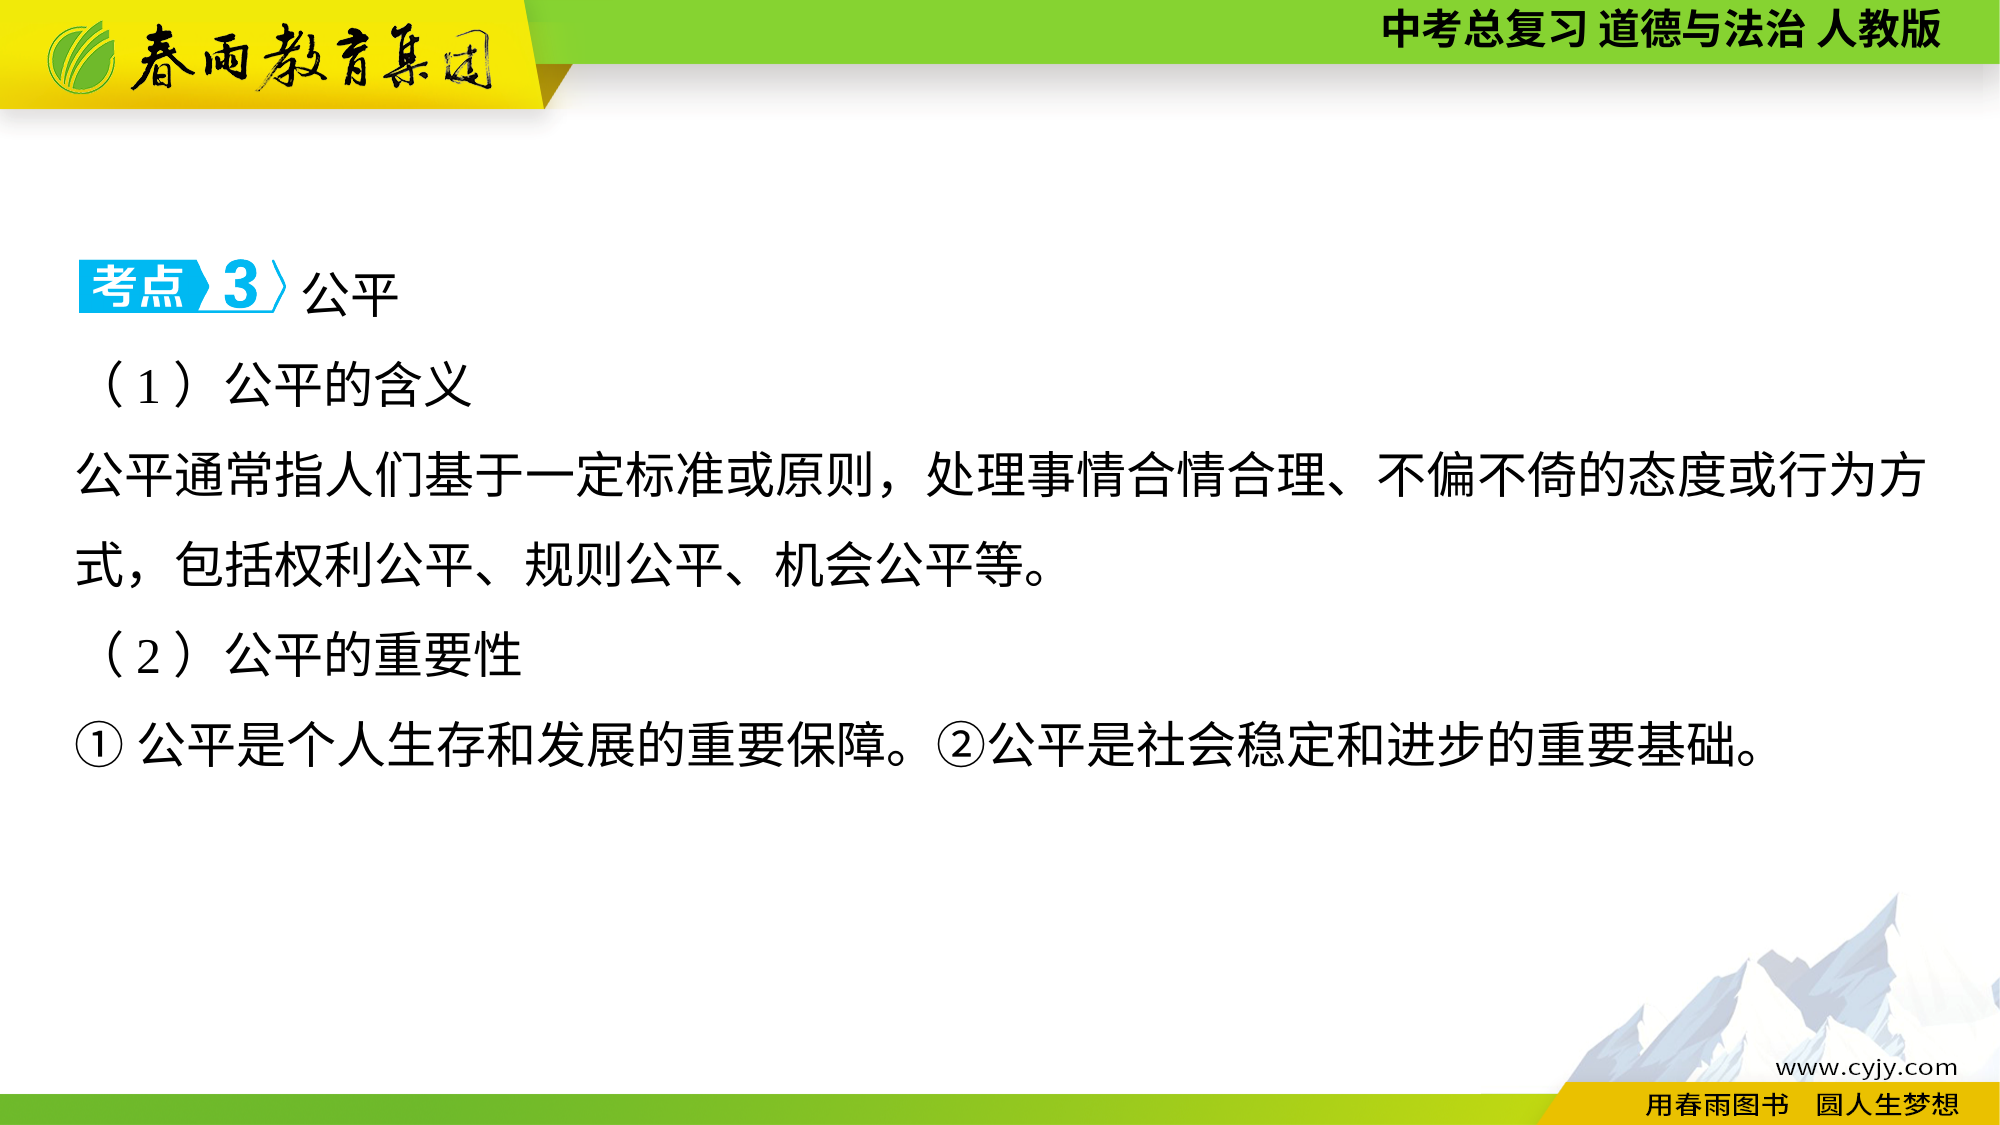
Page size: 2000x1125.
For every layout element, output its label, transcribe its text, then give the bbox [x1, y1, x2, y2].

picture [0, 0, 2000, 1125]
list 公平 （1）公平的含义 公平通常指人们基于一定标准或原则，处理事情合情合理、不偏不倚的态度或行为方式，包括权利公平、规则公平、机会公平等。 （2）公平的重要性 ①公平是个人生存和发展的重要保障。②公平是社会稳定和进步的重要基础。 [59, 226, 1944, 776]
